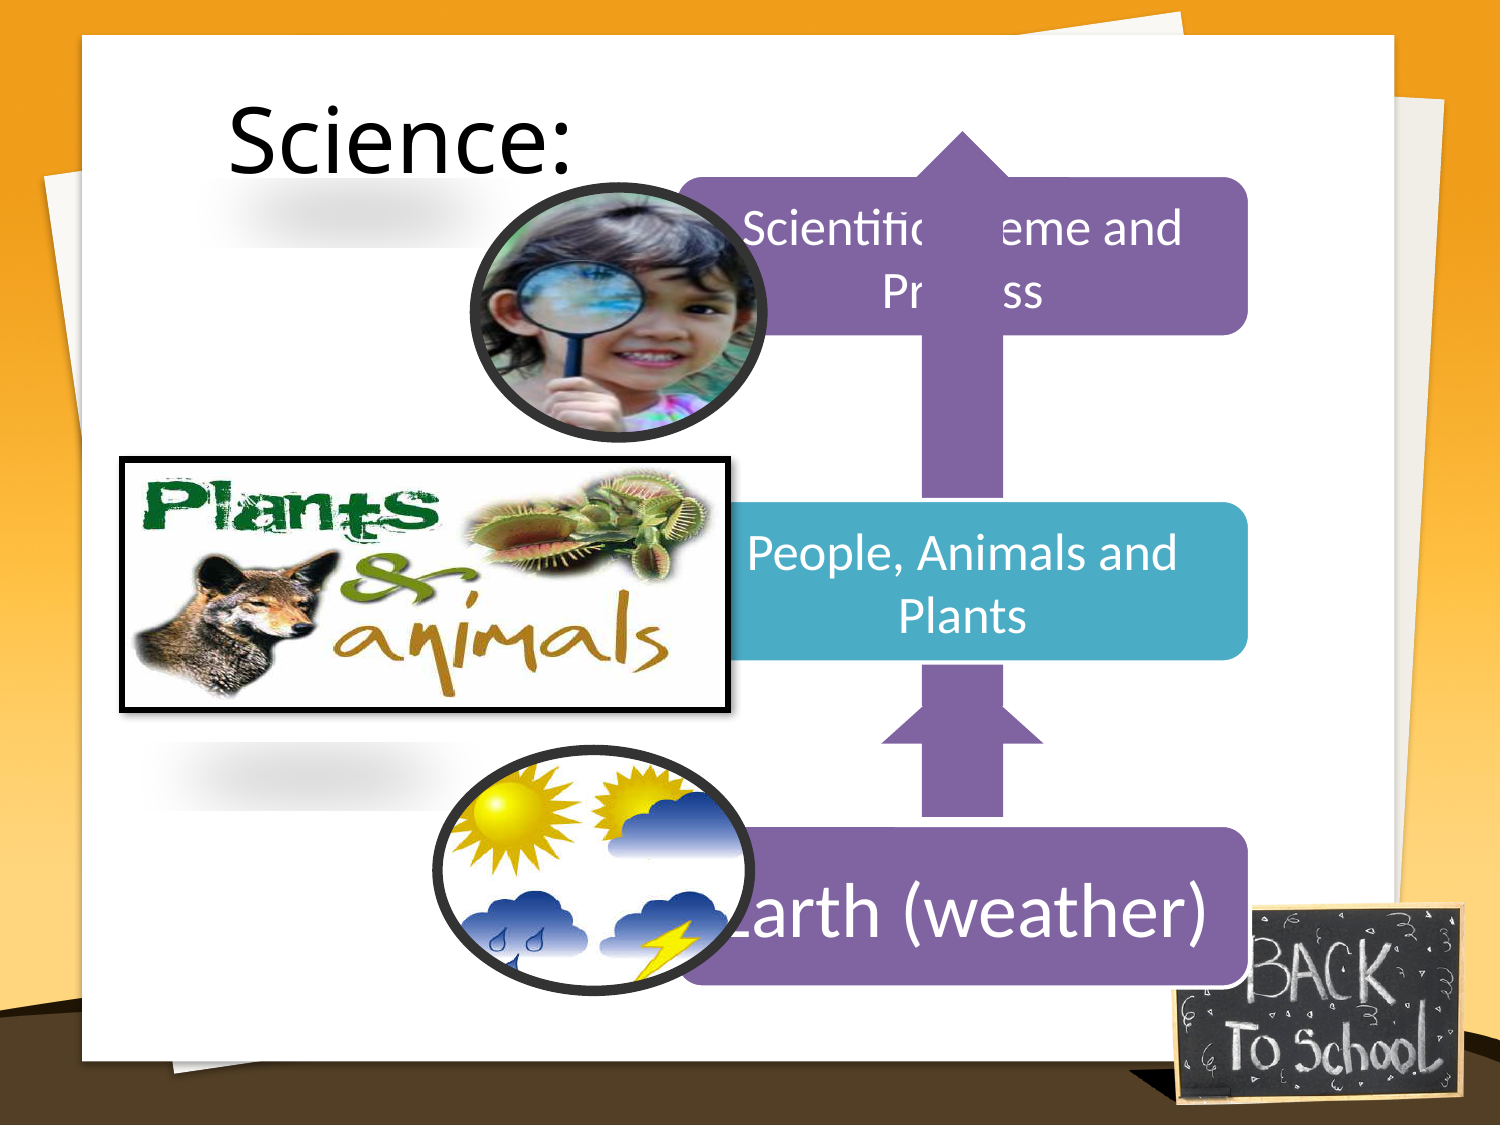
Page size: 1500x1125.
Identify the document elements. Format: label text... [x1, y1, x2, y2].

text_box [674, 174, 1251, 988]
text_box Science: [212, 74, 725, 200]
text_box [725, 140, 1301, 277]
picture [0, 0, 1500, 1125]
